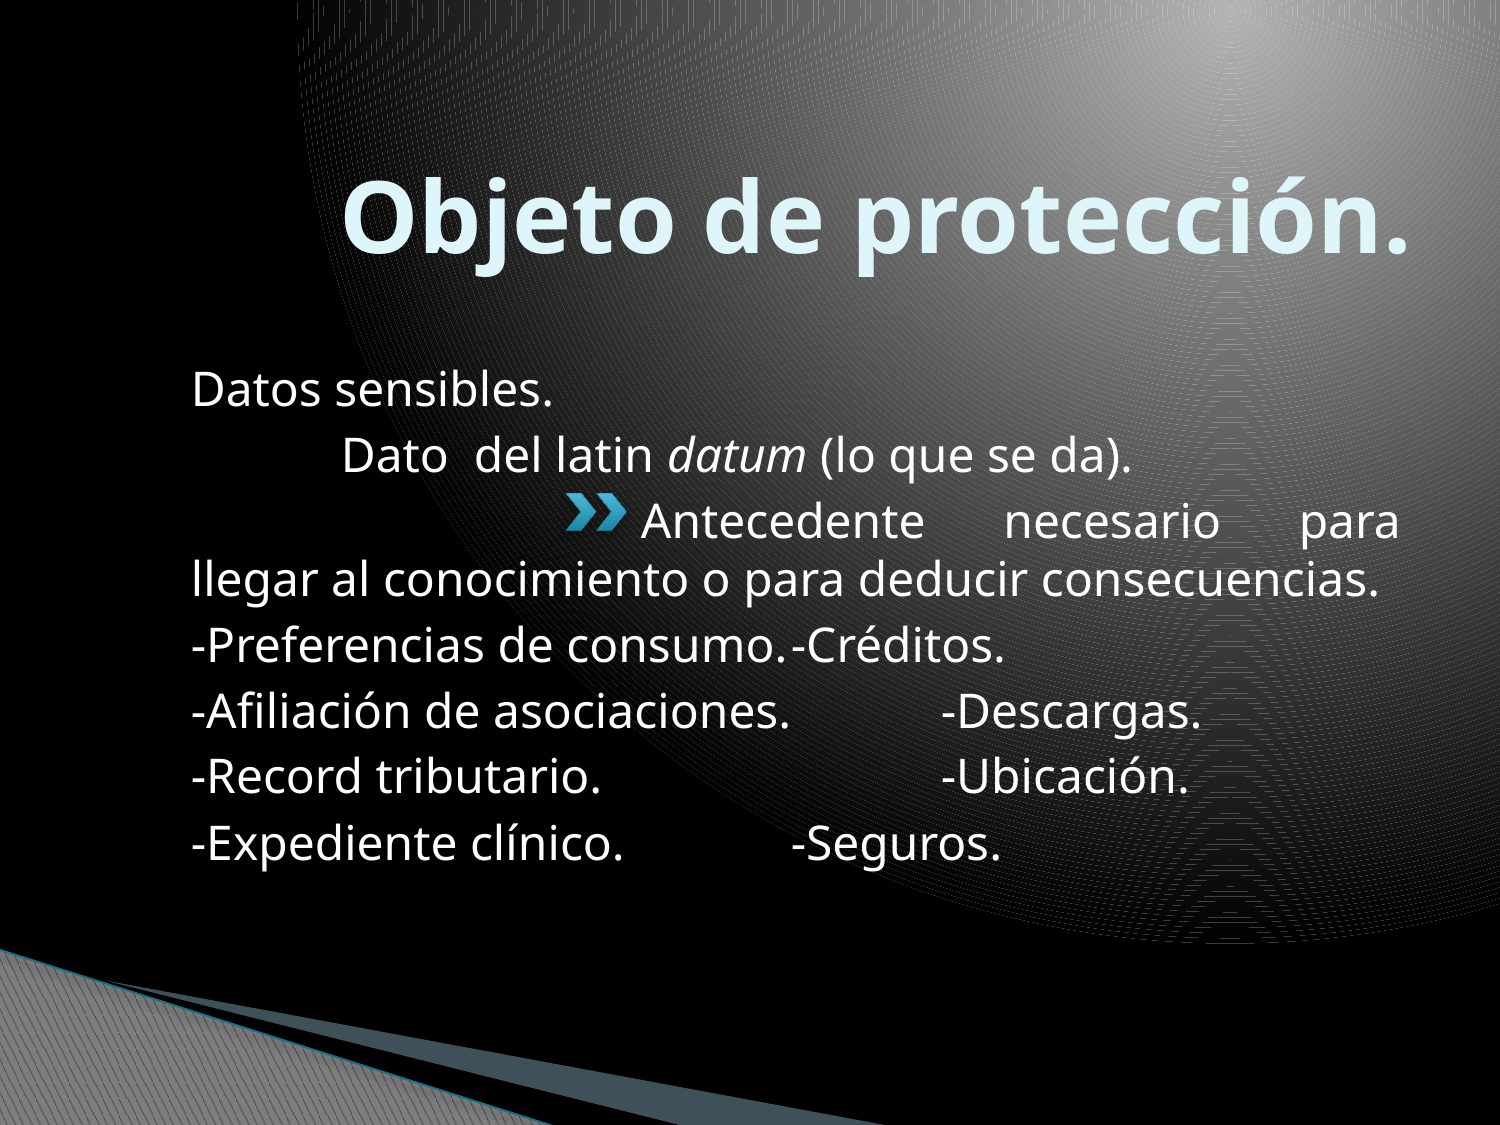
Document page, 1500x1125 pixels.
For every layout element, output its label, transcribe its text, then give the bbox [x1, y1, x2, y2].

title Objeto de protección. [152, 105, 1428, 282]
picture [0, 952, 543, 1125]
list Datos sensibles. Dato del latin datum (lo que se da). Antecedente necesario para llegar al conocimiento o para deducir consecuencias. -Preferencias de consumo. -Créditos. -Afiliación de asociaciones. -Descargas. -Record tributario. -Ubicación. -Expediente clínico. -Seguros. [175, 351, 1417, 985]
